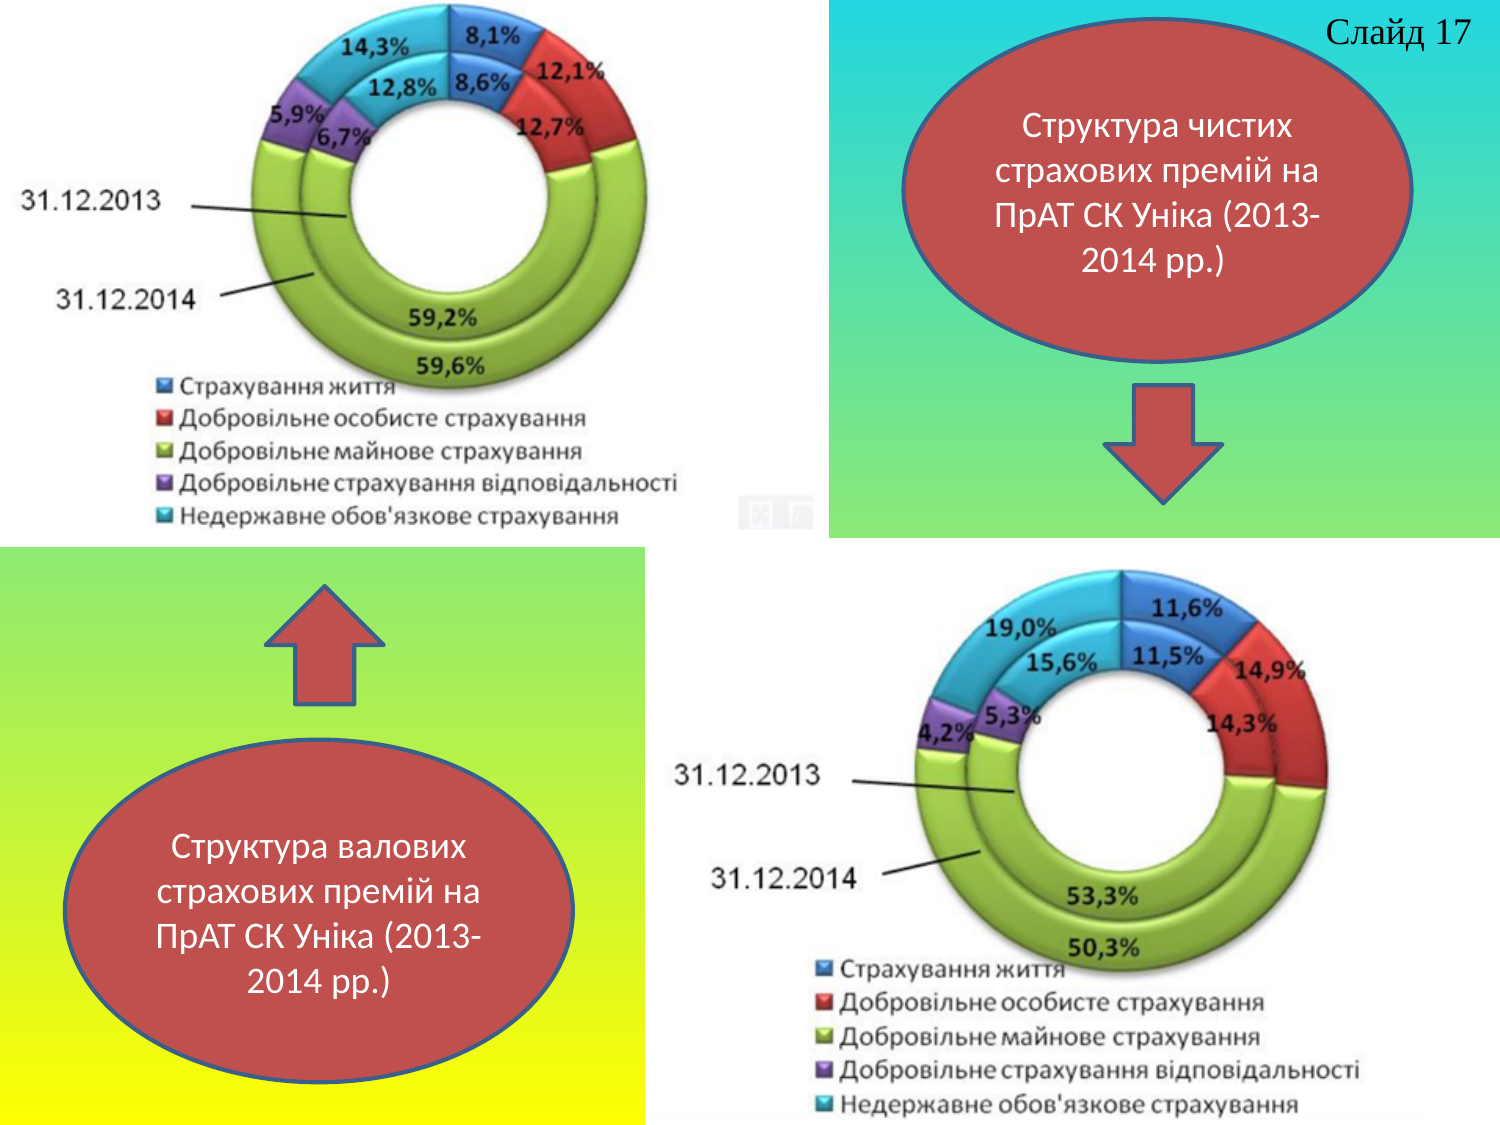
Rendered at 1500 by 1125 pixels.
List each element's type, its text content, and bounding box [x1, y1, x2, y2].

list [0, 0, 829, 548]
text_box Структура чистих страхових премій на ПрАТ СК Уніка (2013-2014 рр.) [901, 16, 1414, 364]
text_box [263, 583, 386, 707]
picture [645, 538, 1500, 1125]
text_box [1102, 383, 1225, 506]
text_box Слайд 17 [1310, 0, 1500, 60]
text_box Структура валових страхових премій на ПрАТ СК Уніка (2013-2014 рр.) [62, 737, 575, 1085]
